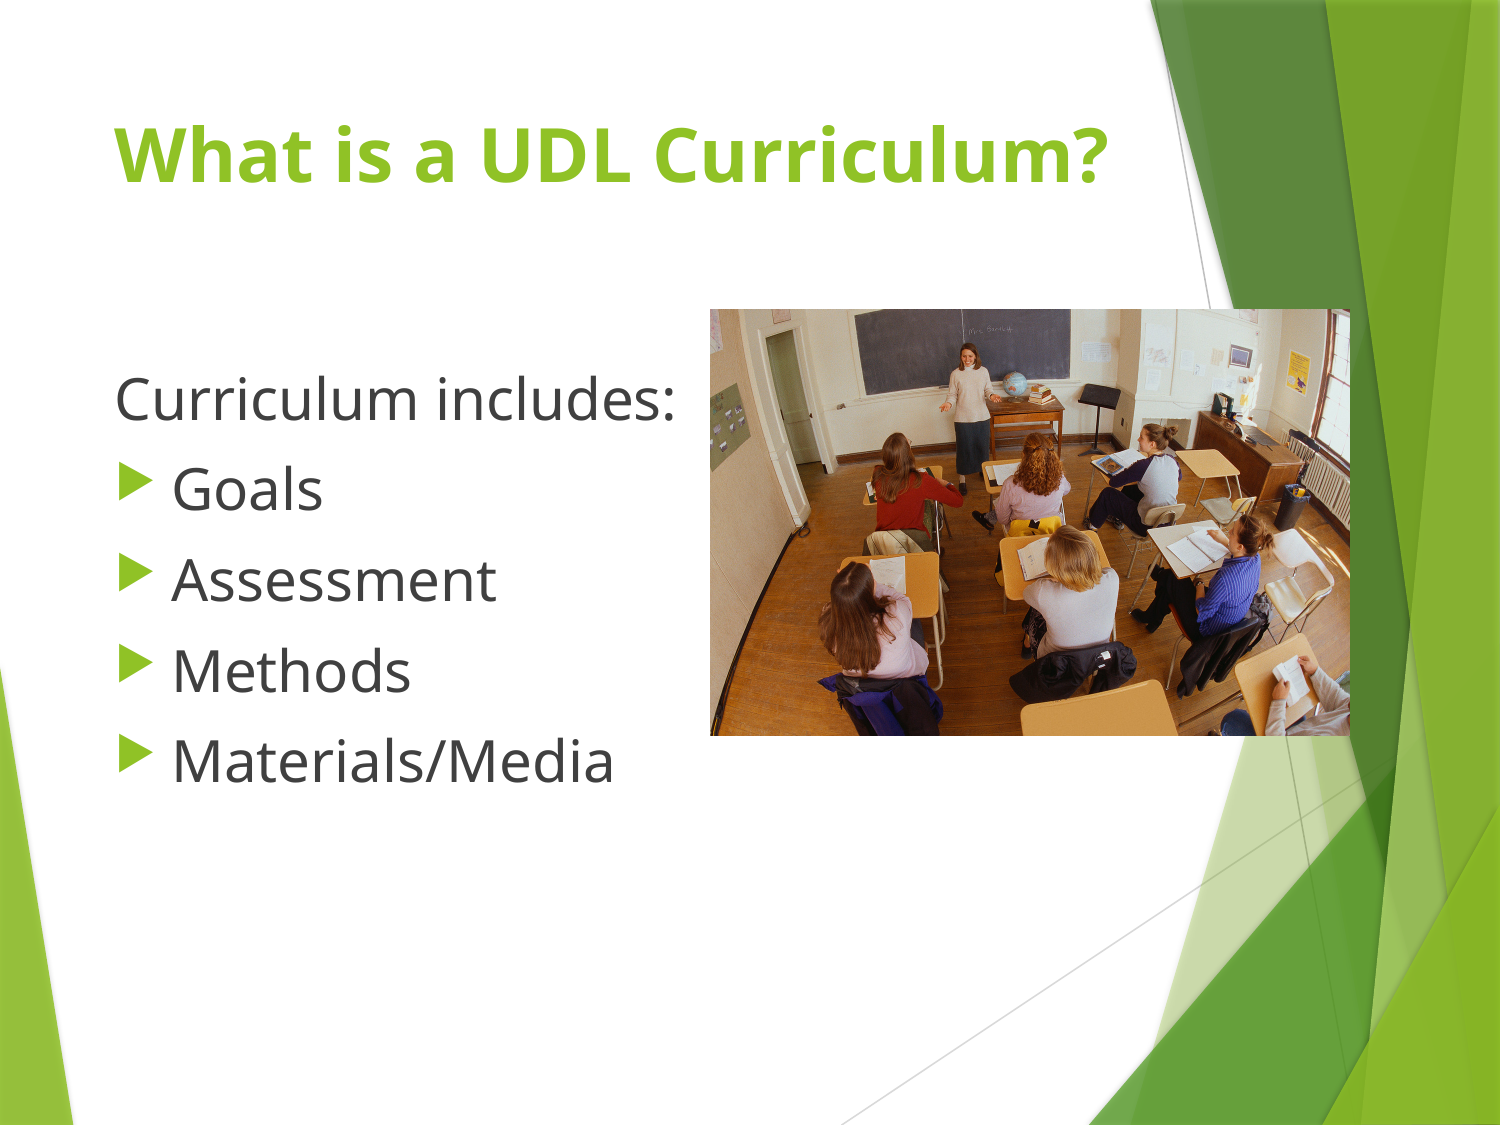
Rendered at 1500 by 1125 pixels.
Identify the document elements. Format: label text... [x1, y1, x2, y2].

list Curriculum includes: Goals Assessment Methods Materials/Media [99, 354, 1142, 992]
picture [709, 308, 1351, 737]
title What is a UDL Curriculum? [99, 99, 1142, 317]
